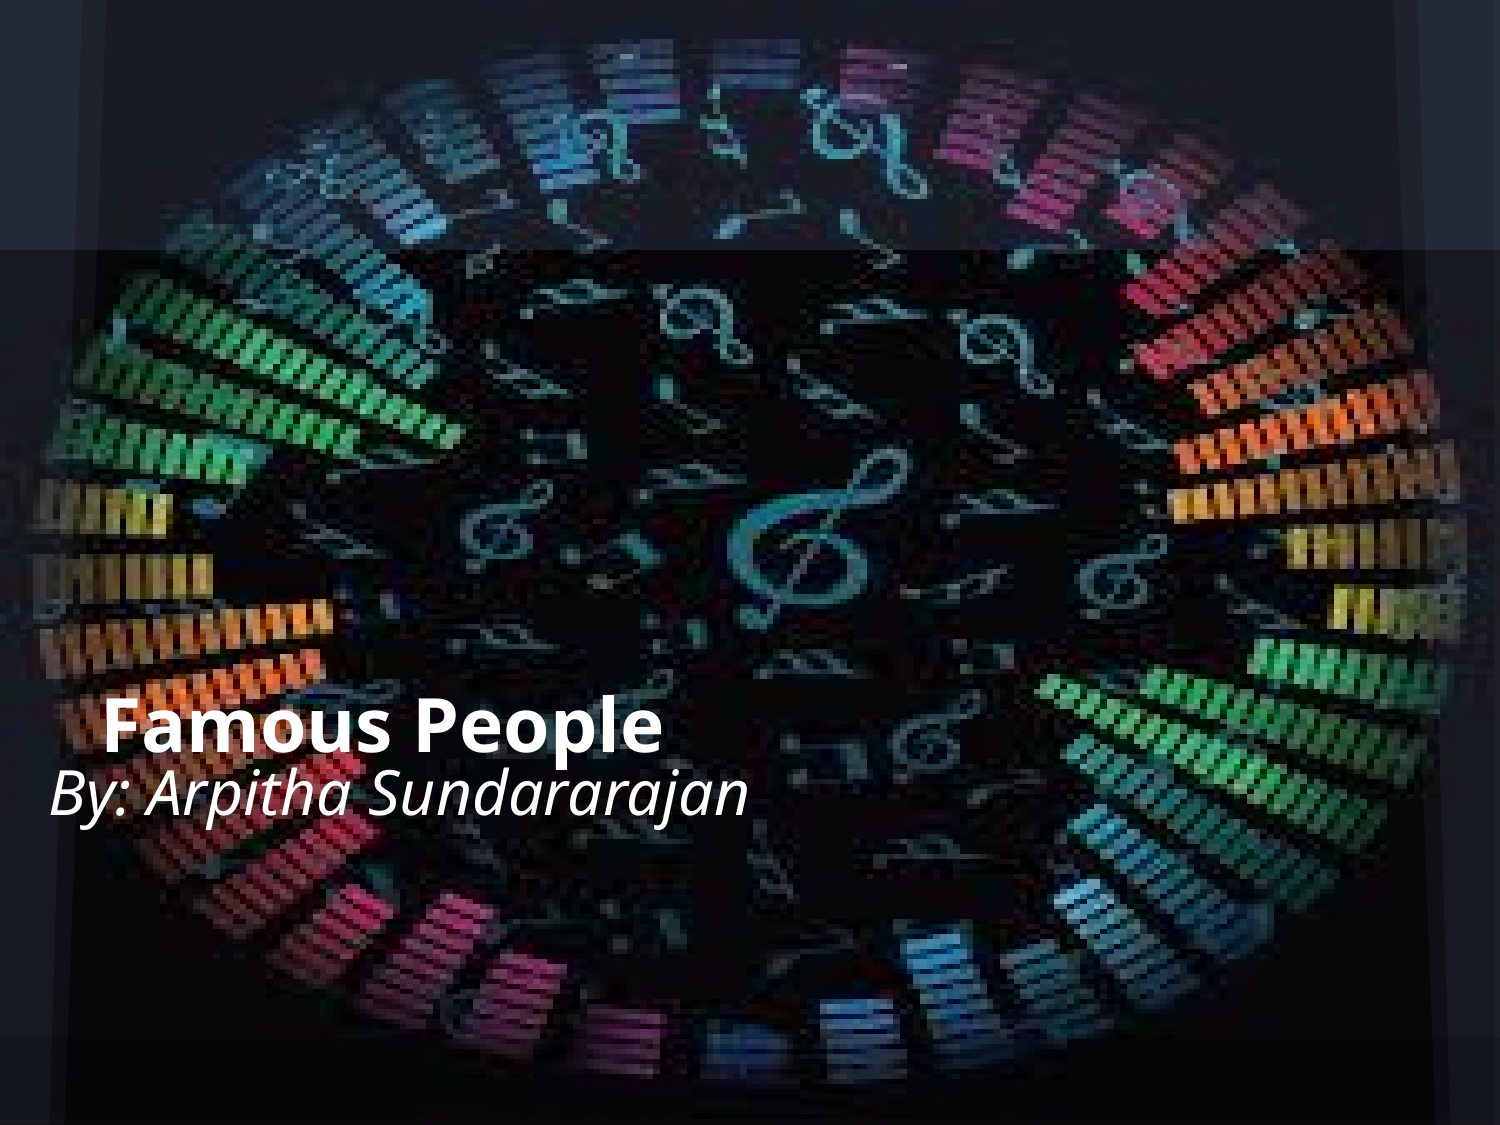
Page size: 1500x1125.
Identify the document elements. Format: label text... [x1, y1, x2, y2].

list By: Arpitha Sundararajan [33, 738, 1384, 1006]
picture [0, 0, 1500, 1125]
title Famous People [47, 464, 1398, 783]
